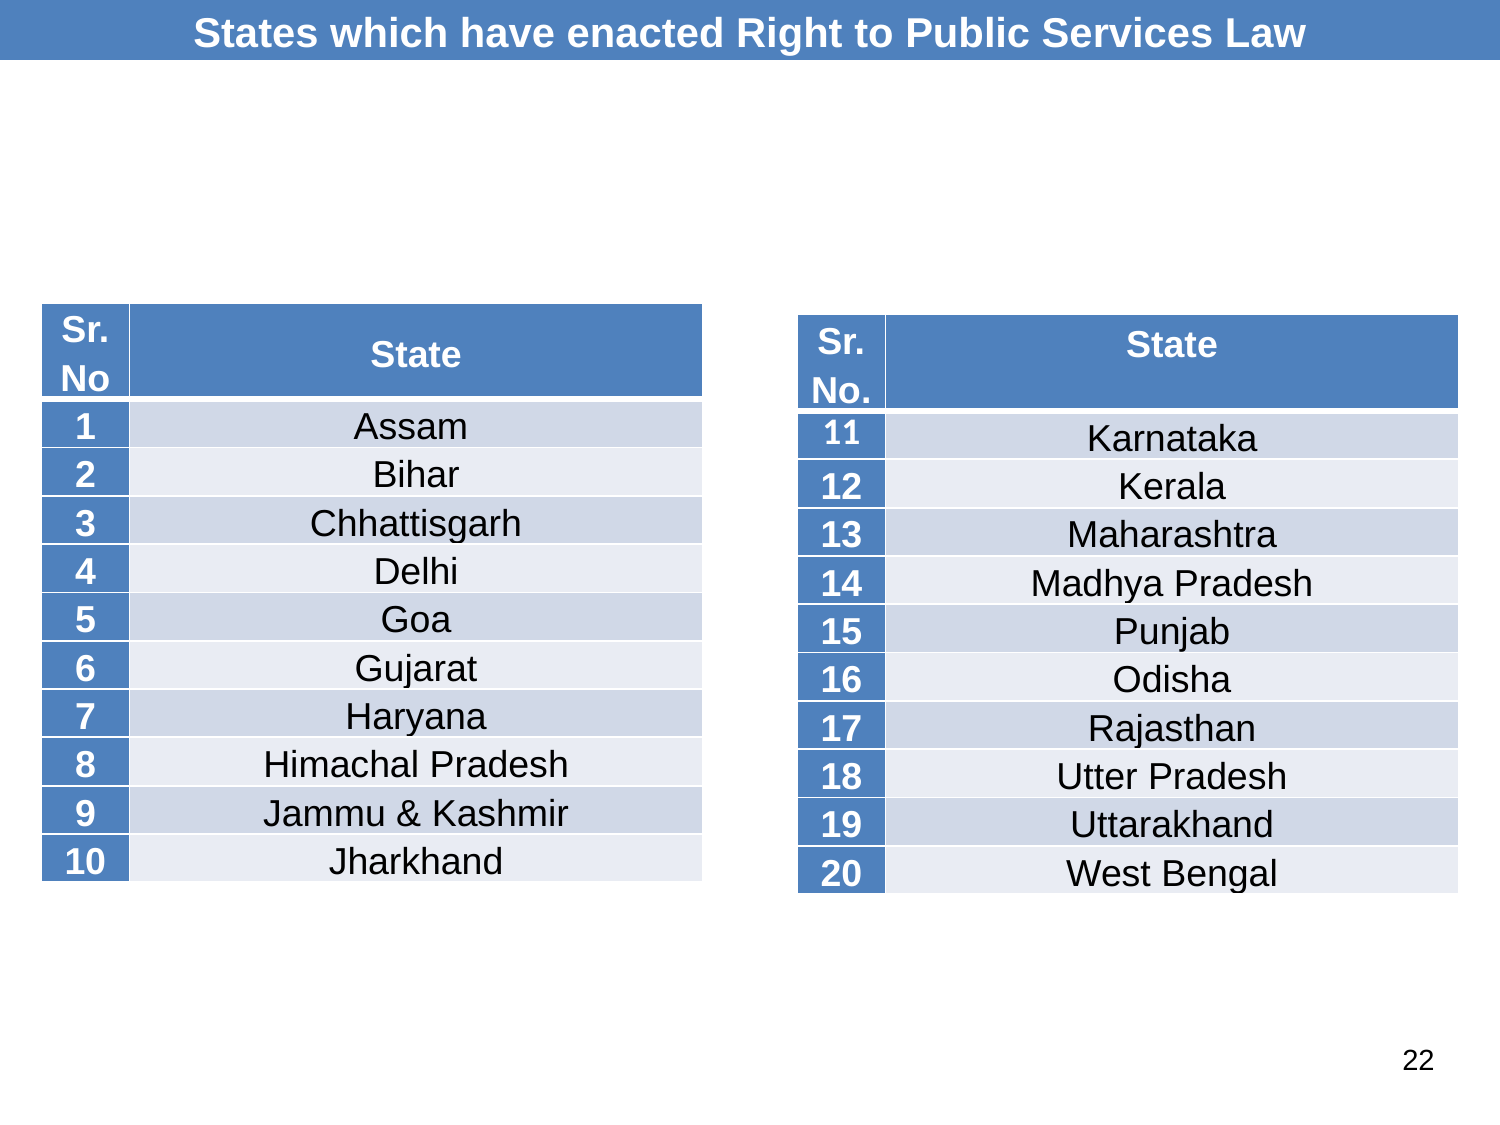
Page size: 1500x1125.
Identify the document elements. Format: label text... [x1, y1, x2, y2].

table_cell 4 [42, 545, 129, 592]
table_cell 5 [42, 593, 129, 640]
table_cell 3 [42, 497, 129, 543]
table_cell 2 [42, 448, 129, 495]
title States which have enacted Right to Public Services Law [75, 0, 1425, 125]
table_cell 1 [42, 402, 129, 447]
table_cell 16 [798, 653, 885, 700]
table_cell 10 [42, 835, 129, 881]
table_cell Jharkhand [130, 835, 702, 881]
table_cell Gujarat [130, 642, 702, 688]
table_cell Himachal Pradesh [130, 738, 702, 785]
table_cell Goa [130, 593, 702, 640]
table_cell Jammu & Kashmir [130, 787, 702, 833]
table_cell 12 [798, 460, 885, 507]
table_cell Odisha [886, 653, 1458, 700]
table_cell Chhattisgarh [130, 497, 702, 543]
table_cell 14 [798, 557, 885, 603]
table_cell 17 [798, 702, 885, 748]
table_cell Delhi [130, 545, 702, 592]
table_cell Madhya Pradesh [886, 557, 1458, 603]
table_header Sr. No. [798, 315, 885, 408]
table_cell Utter Pradesh [886, 750, 1458, 797]
table_cell 15 [798, 605, 885, 652]
table_header State [130, 304, 702, 396]
table_cell Assam [130, 402, 702, 447]
table_cell 18 [798, 750, 885, 797]
table_header State [886, 315, 1458, 408]
table_cell 19 [798, 798, 885, 845]
table_cell Punjab [886, 605, 1458, 652]
table_cell 9 [42, 787, 129, 833]
table_cell 20 [798, 847, 885, 893]
table_cell Kerala [886, 460, 1458, 507]
table_cell 7 [42, 690, 129, 736]
table_cell 6 [42, 642, 129, 688]
table_cell Haryana [130, 690, 702, 736]
table_cell Bihar [130, 448, 702, 495]
table_cell Rajasthan [886, 702, 1458, 748]
table_cell 13 [798, 509, 885, 555]
text_box 22 [1387, 1025, 1463, 1092]
table_cell Karnataka [886, 414, 1458, 458]
table_header Sr. No [42, 304, 129, 396]
table_cell 11 [798, 414, 885, 458]
table_cell Maharashtra [886, 509, 1458, 555]
table_cell 8 [42, 738, 129, 785]
table_cell Uttarakhand [886, 798, 1458, 845]
table_cell West Bengal [886, 847, 1458, 893]
